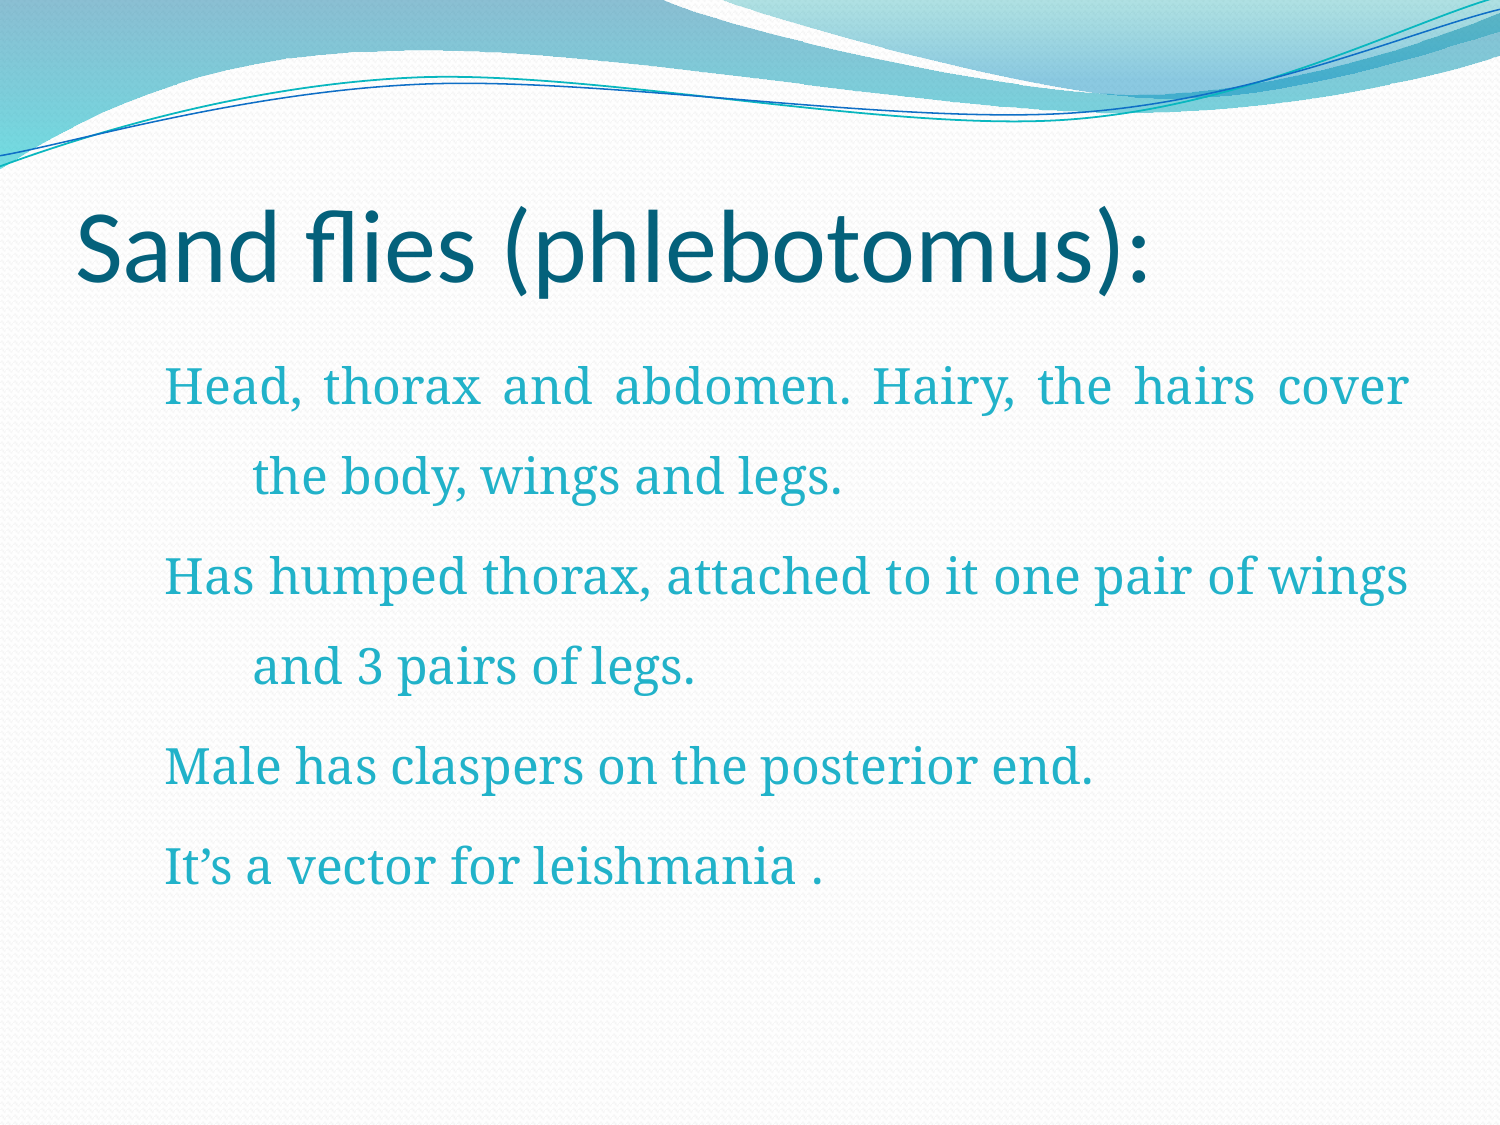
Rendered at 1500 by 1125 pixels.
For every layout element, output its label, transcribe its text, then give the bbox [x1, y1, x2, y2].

list Head, thorax and abdomen. Hairy, the hairs cover the body, wings and legs. Has humped thorax, attached to it one pair of wings and 3 pairs of legs. Male has claspers on the posterior end. It’s a vector for leishmania . [75, 317, 1425, 1038]
title Sand flies (phlebotomus): [75, 115, 1425, 303]
